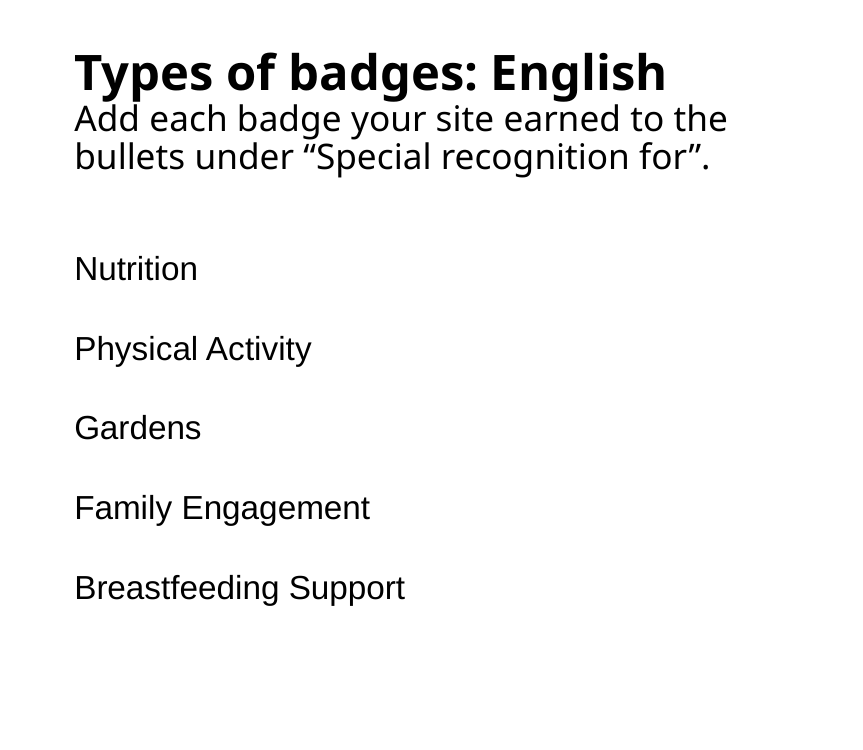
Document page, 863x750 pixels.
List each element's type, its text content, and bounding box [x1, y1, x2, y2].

list Nutrition Physical Activity Gardens Family Engagement Breastfeeding Support [59, 199, 804, 676]
title Types of badges: English Add each badge your site earned to the bullets under “Special recognition for”. [59, 39, 804, 185]
